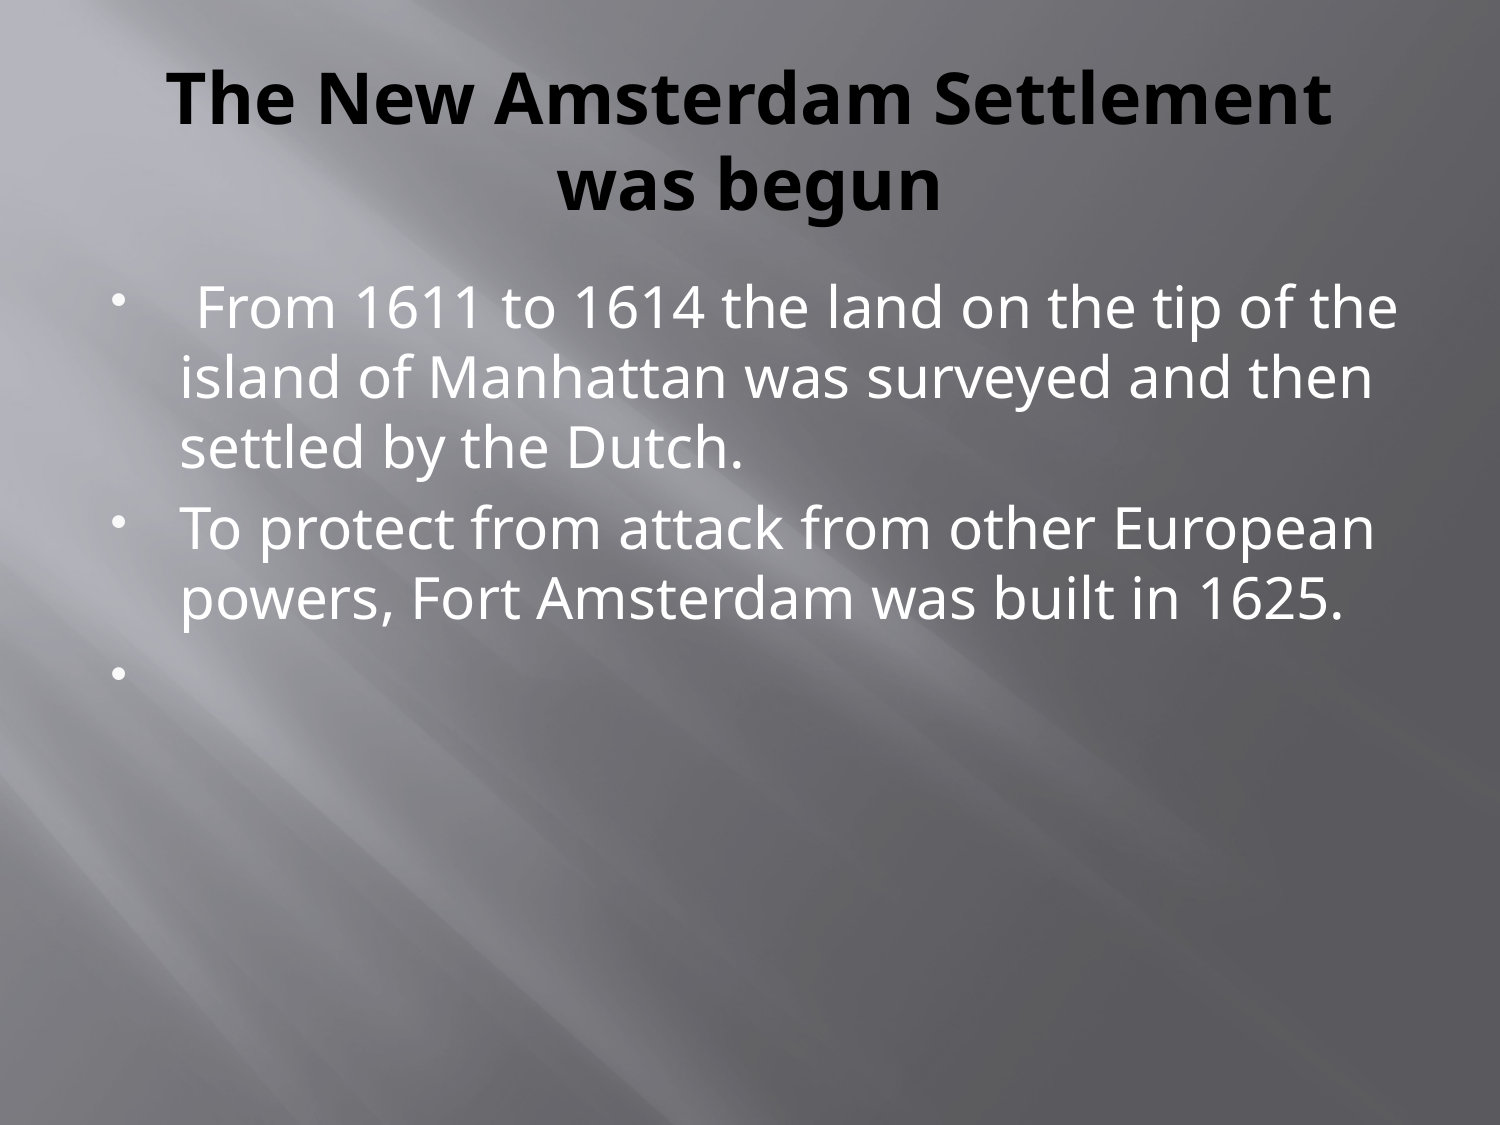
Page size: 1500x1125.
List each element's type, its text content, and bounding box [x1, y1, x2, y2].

list From 1611 to 1614 the land on the tip of the island of Manhattan was surveyed and then settled by the Dutch. To protect from attack from other European powers, Fort Amsterdam was built in 1625. [75, 262, 1425, 1035]
title The New Amsterdam Settlement was begun [75, 45, 1425, 233]
